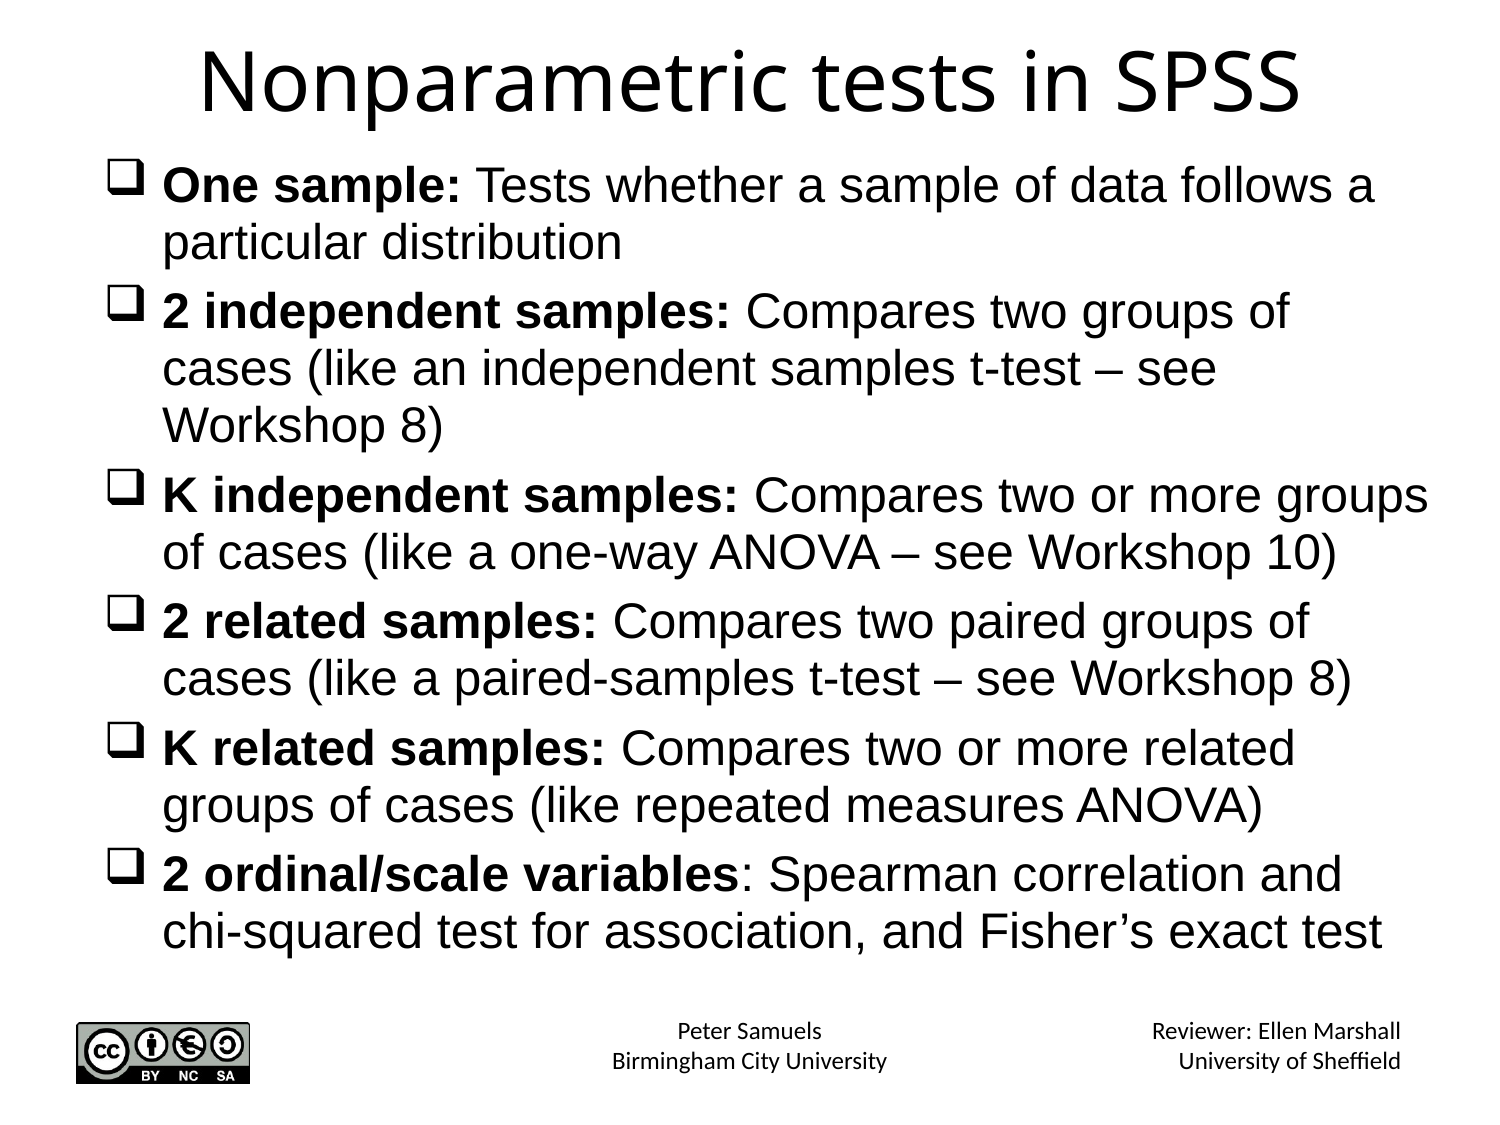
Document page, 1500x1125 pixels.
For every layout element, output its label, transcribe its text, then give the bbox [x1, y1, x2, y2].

title Nonparametric tests in SPSS [53, 30, 1447, 126]
text_box Reviewer: Ellen Marshall University of Sheffield [1038, 1007, 1417, 1083]
picture [76, 1022, 251, 1084]
list One sample: Tests whether a sample of data follows a particular distribution 2 independent samples: Compares two groups of cases (like an independent samples t-test – see Workshop 8) K independent samples: Compares two or more groups of cases (like a one-way ANOVA – see Workshop 10) 2 related samples: Compares two paired groups of cases (like a paired-samples t-test – see Workshop 8) K related samples: Compares two or more related groups of cases (like repeated measures ANOVA) 2 ordinal/scale variables: Spearman correlation and chi-squared test for association, and Fisher’s exact test [88, 149, 1447, 988]
text_box Peter Samuels Birmingham City University [549, 1007, 951, 1083]
